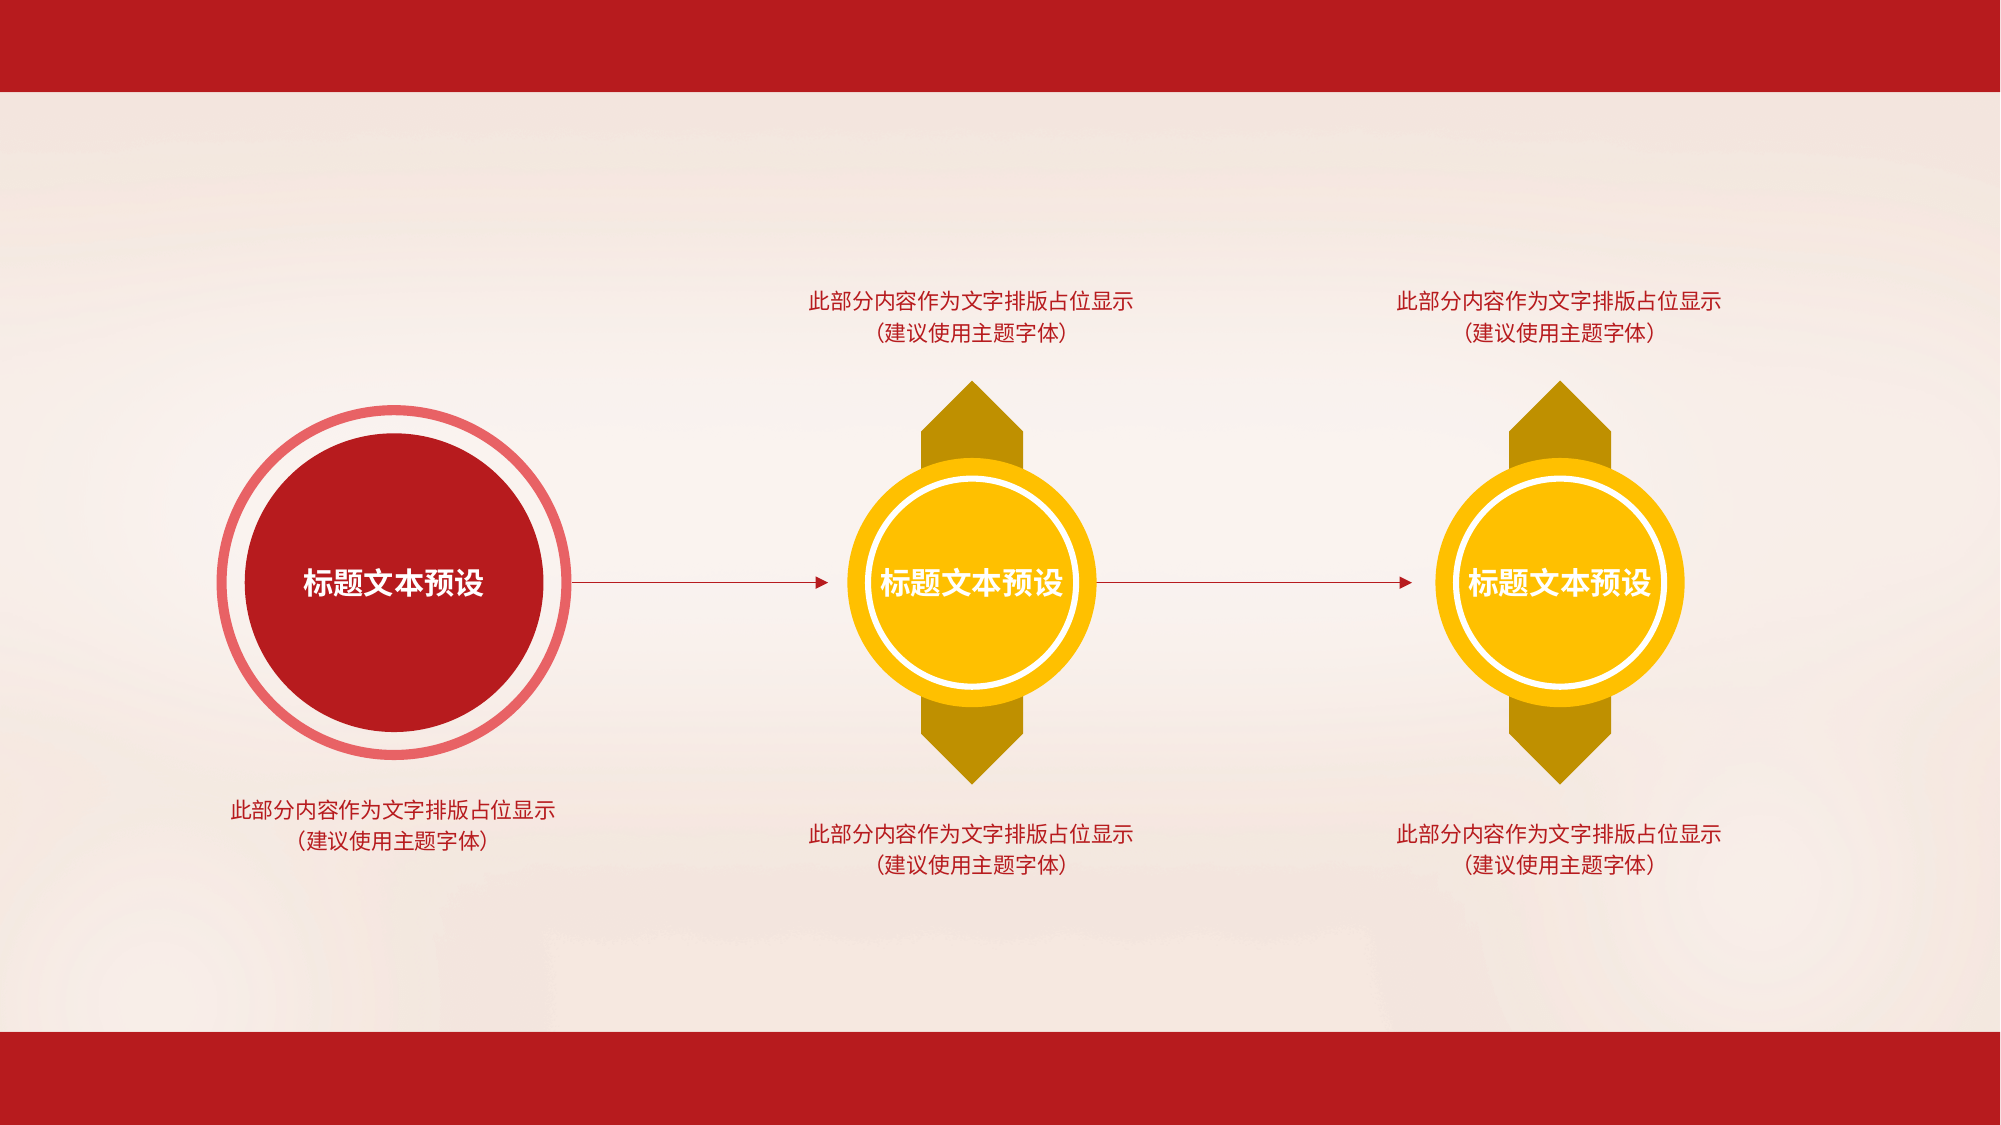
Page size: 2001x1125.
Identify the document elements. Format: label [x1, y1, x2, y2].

text_box [216, 283, 1728, 910]
picture [0, 0, 2001, 1125]
